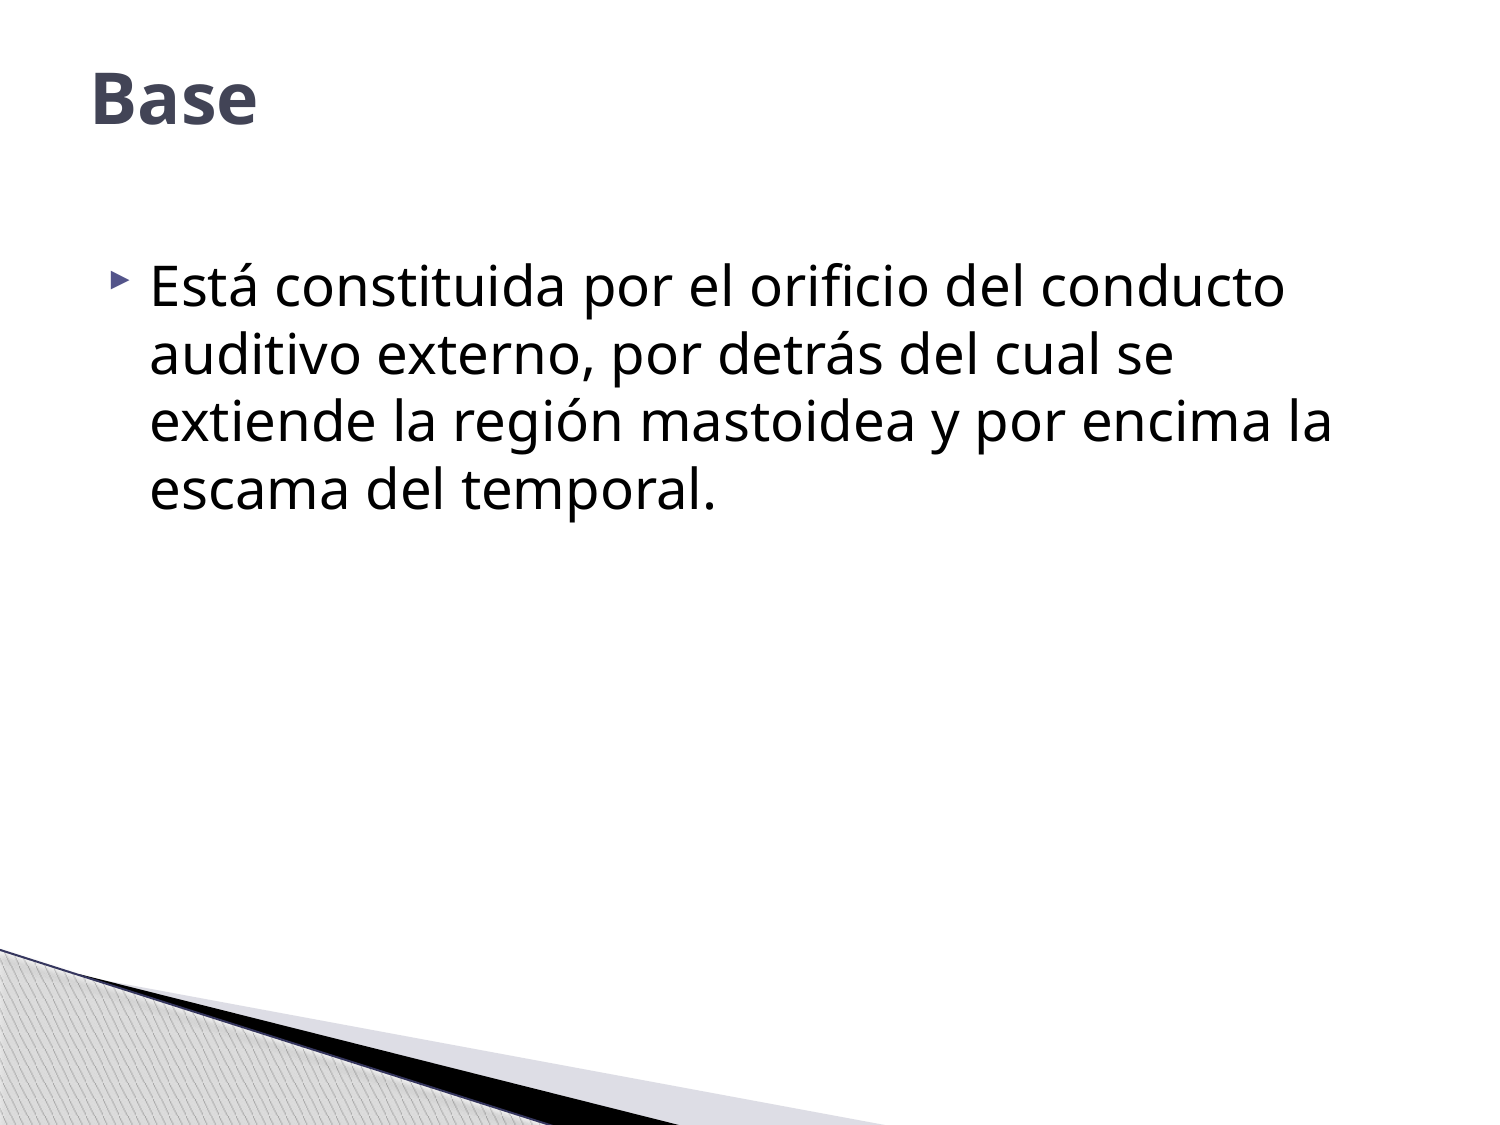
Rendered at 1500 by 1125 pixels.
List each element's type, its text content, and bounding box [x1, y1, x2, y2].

list Está constituida por el orificio del conducto auditivo externo, por detrás del cual se extiende la región mastoidea y por encima la escama del temporal. [75, 243, 1425, 986]
title Base [75, 45, 1425, 233]
